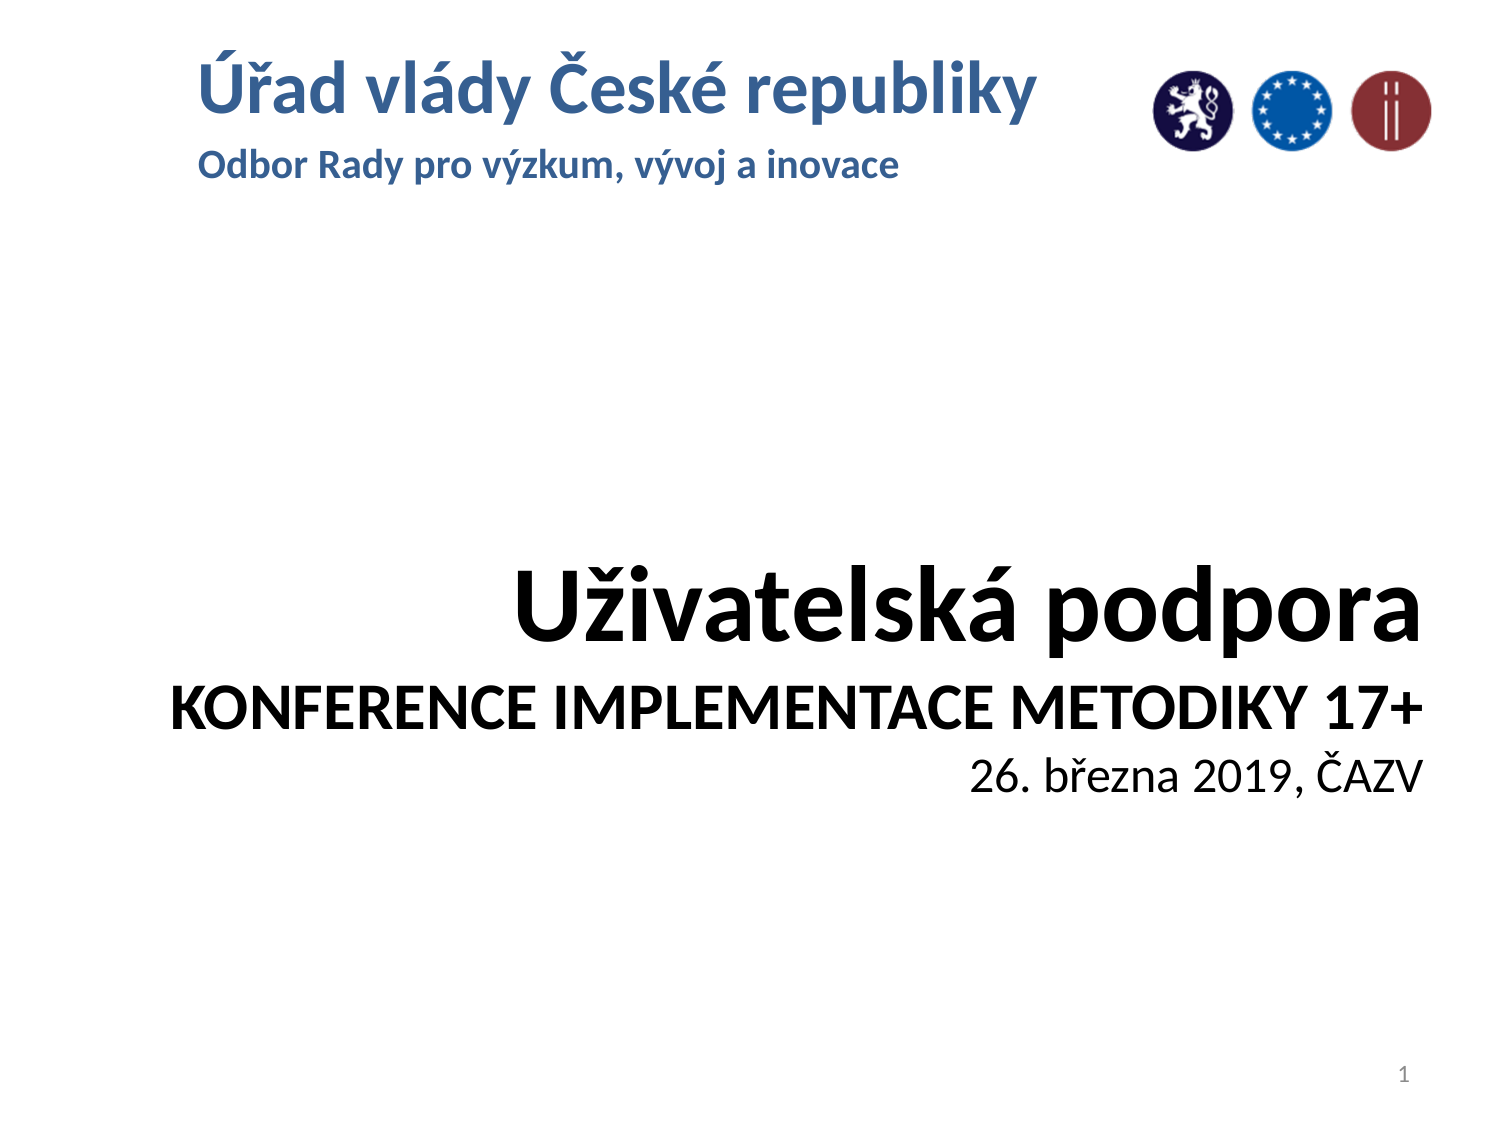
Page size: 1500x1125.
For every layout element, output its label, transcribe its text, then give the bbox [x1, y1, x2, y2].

subtitle Úřad vlády České republiky Odbor Rady pro výzkum, vývoj a inovace [183, 30, 1152, 244]
slide_number 1 [1074, 1042, 1425, 1103]
text_box Uživatelská podpora KONFERENCE IMPLEMENTACE METODIKY 17+ 26. března 2019, ČAZV [89, 456, 1440, 1000]
picture [1151, 66, 1435, 155]
